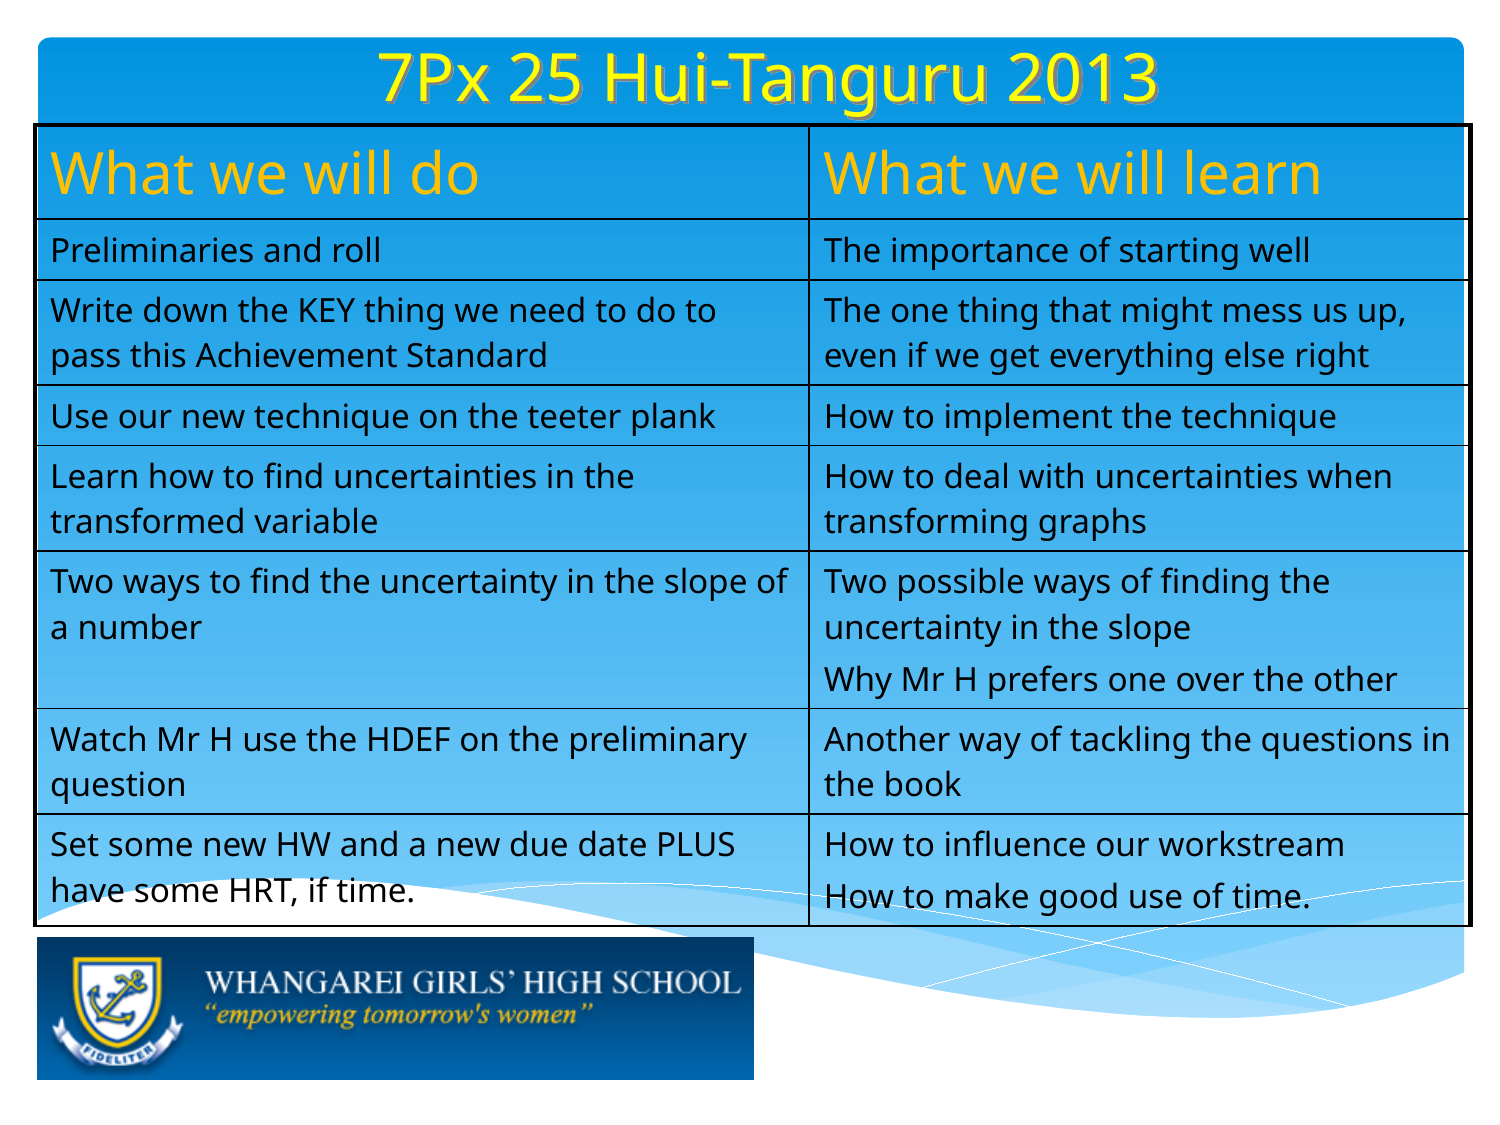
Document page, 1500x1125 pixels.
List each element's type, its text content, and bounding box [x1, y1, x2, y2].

table_cell Two possible ways of finding the uncertainty in the slope Why Mr H prefers one over the other [810, 552, 1468, 708]
table_cell How to deal with uncertainties when transforming graphs [810, 446, 1468, 550]
table_header What we will do [37, 127, 808, 218]
table_cell Write down the KEY thing we need to do to pass this Achievement Standard [37, 281, 808, 384]
table_cell The one thing that might mess us up, even if we get everything else right [810, 281, 1468, 384]
table_cell Learn how to find uncertainties in the transformed variable [37, 446, 808, 550]
table_cell Two ways to find the uncertainty in the slope of a number [37, 552, 808, 708]
table_cell How to influence our workstream How to make good use of time. [810, 815, 1468, 925]
table_cell Watch Mr H use the HDEF on the preliminary question [37, 709, 808, 813]
table_cell How to implement the technique [810, 386, 1468, 445]
table_cell Use our new technique on the teeter plank [37, 386, 808, 445]
table_cell The importance of starting well [810, 220, 1468, 279]
table_cell Preliminaries and roll [37, 220, 808, 279]
table_cell Set some new HW and a new due date PLUS have some HRT, if time. [37, 815, 808, 925]
table_header What we will learn [810, 127, 1468, 218]
text_box 7Px 25 Hui-Tanguru 2013 [162, 24, 1375, 123]
picture [37, 937, 754, 1080]
table_cell Another way of tackling the questions in the book [810, 709, 1468, 813]
